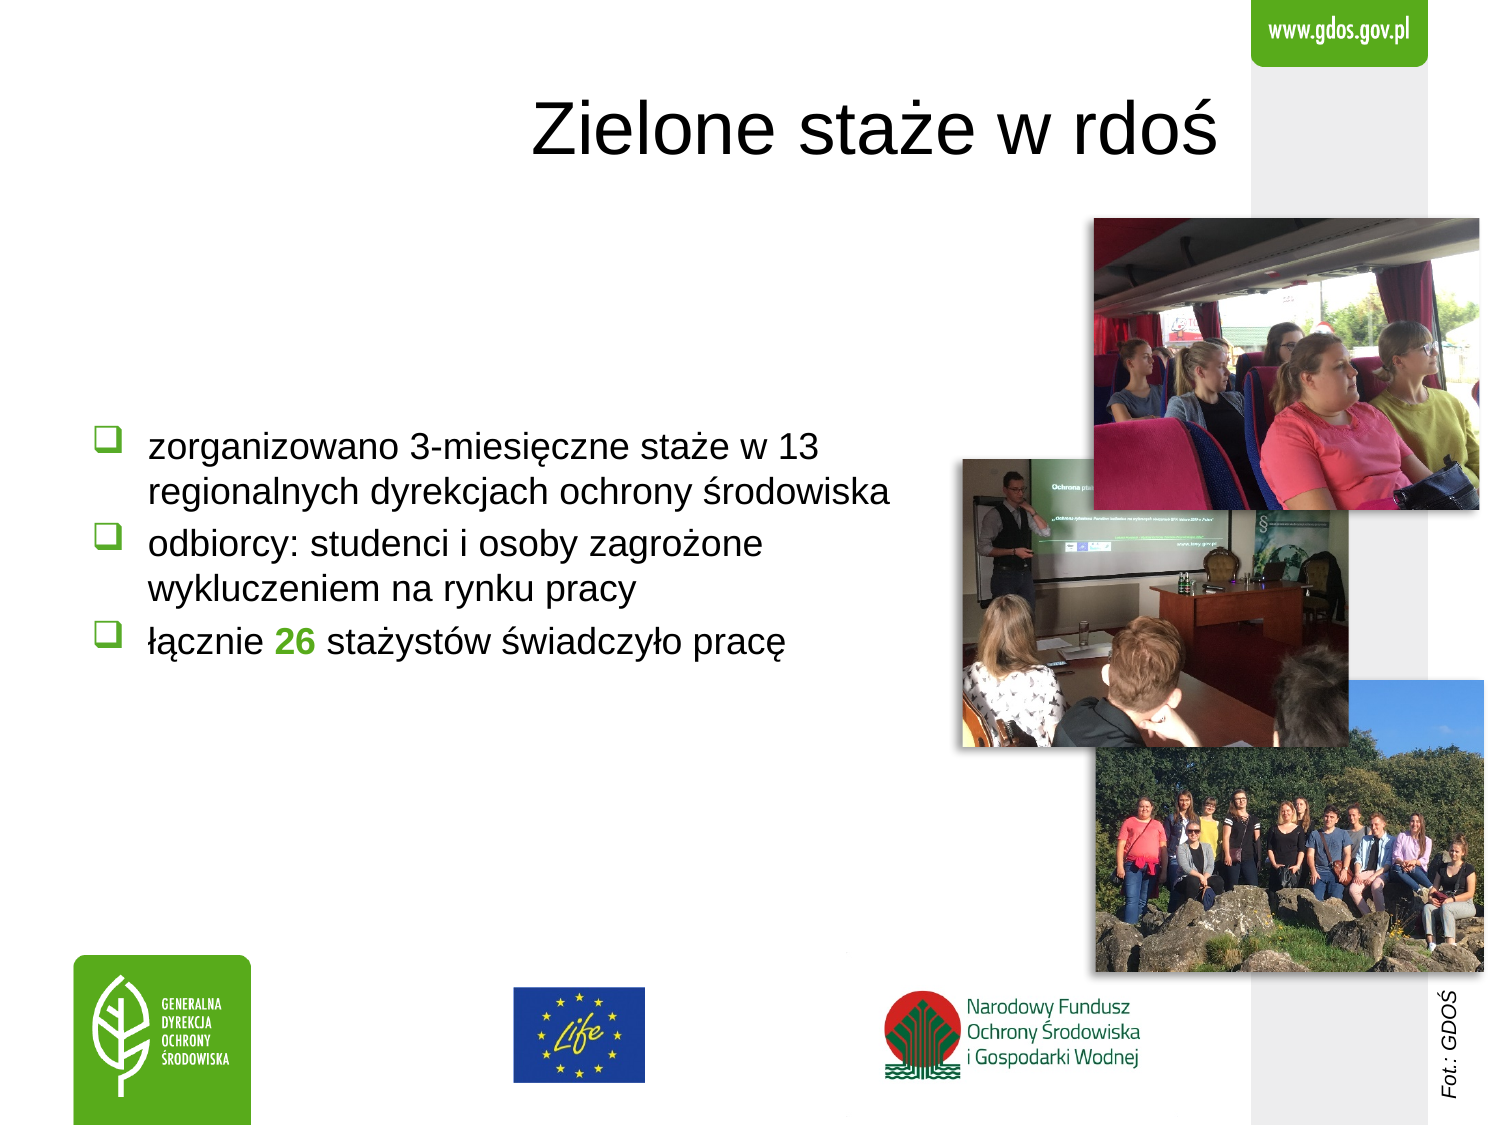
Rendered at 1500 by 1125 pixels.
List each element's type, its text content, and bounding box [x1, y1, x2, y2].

title Zielone staże w rdoś [157, 30, 1235, 219]
text_box zorganizowano 3-miesięczne staże w 13 regionalnych dyrekcjach ochrony środowiska odbiorcy: studenci i osoby zagrożone wykluczeniem na rynku pracy łącznie 26 stażystów świadczyło pracę [76, 361, 939, 799]
text_box Fot.: GDOŚ [1427, 979, 1484, 1114]
picture [0, 0, 1500, 1125]
